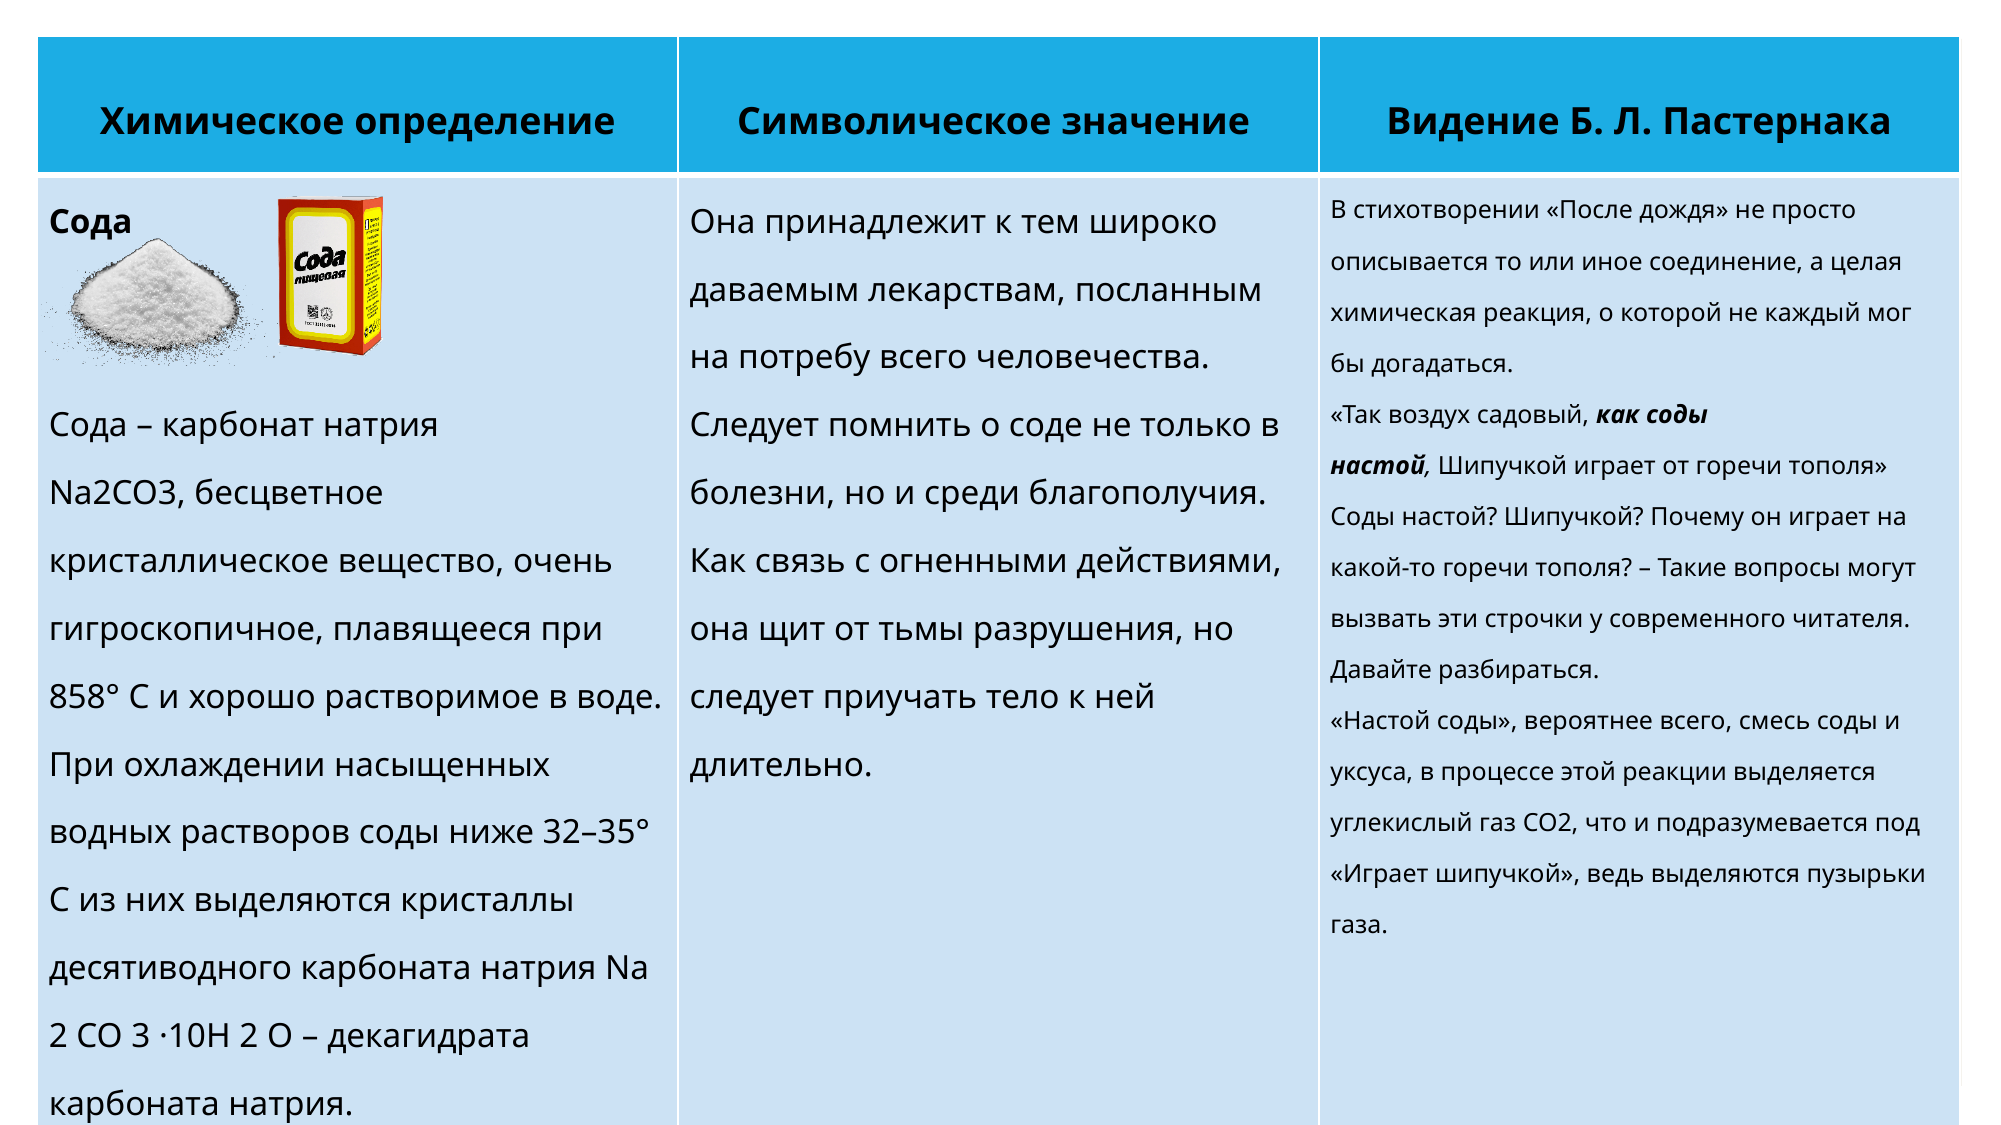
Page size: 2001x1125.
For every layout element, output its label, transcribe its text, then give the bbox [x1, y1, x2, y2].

table_header Видение Б. Л. Пастернака [1320, 37, 1959, 172]
table_header Символическое значение [679, 37, 1318, 172]
table_header Химическое определение [38, 37, 677, 172]
table_cell Сода Сода – карбонат натрия Na2CO3, бесцветное кристаллическое вещество, очень гигроскопичное, плавящееся при 858° С и хорошо растворимое в воде. При охлаждении насыщенных водных растворов соды ниже 32–35° С из них выделяются кристаллы десятиводного карбоната натрия Na 2 CO 3 ·10H 2 O – декагидрата карбоната натрия. [38, 178, 677, 1125]
table_cell В стихотворении «После дождя» не просто описывается то или иное соединение, а целая химическая реакция, о которой не каждый мог бы догадаться. «Так воздух садовый, как соды настой, Шипучкой играет от горечи тополя» Соды настой? Шипучкой? Почему он играет на какой-то горечи тополя? – Такие вопросы могут вызвать эти строчки у современного читателя. Давайте разбираться. «Настой соды», вероятнее всего, смесь соды и уксуса, в процессе этой реакции выделяется углекислый газ CO2, что и подразумевается под «Играет шипучкой», ведь выделяются пузырьки газа. [1320, 178, 1959, 1125]
picture [37, 184, 420, 366]
table_cell Она принадлежит к тем широко даваемым лекарствам, посланным на потребу всего человечества. Следует помнить о соде не только в болезни, но и среди благополучия. Как связь с огненными действиями, она щит от тьмы разрушения, но следует приучать тело к ней длительно. [679, 178, 1318, 1125]
